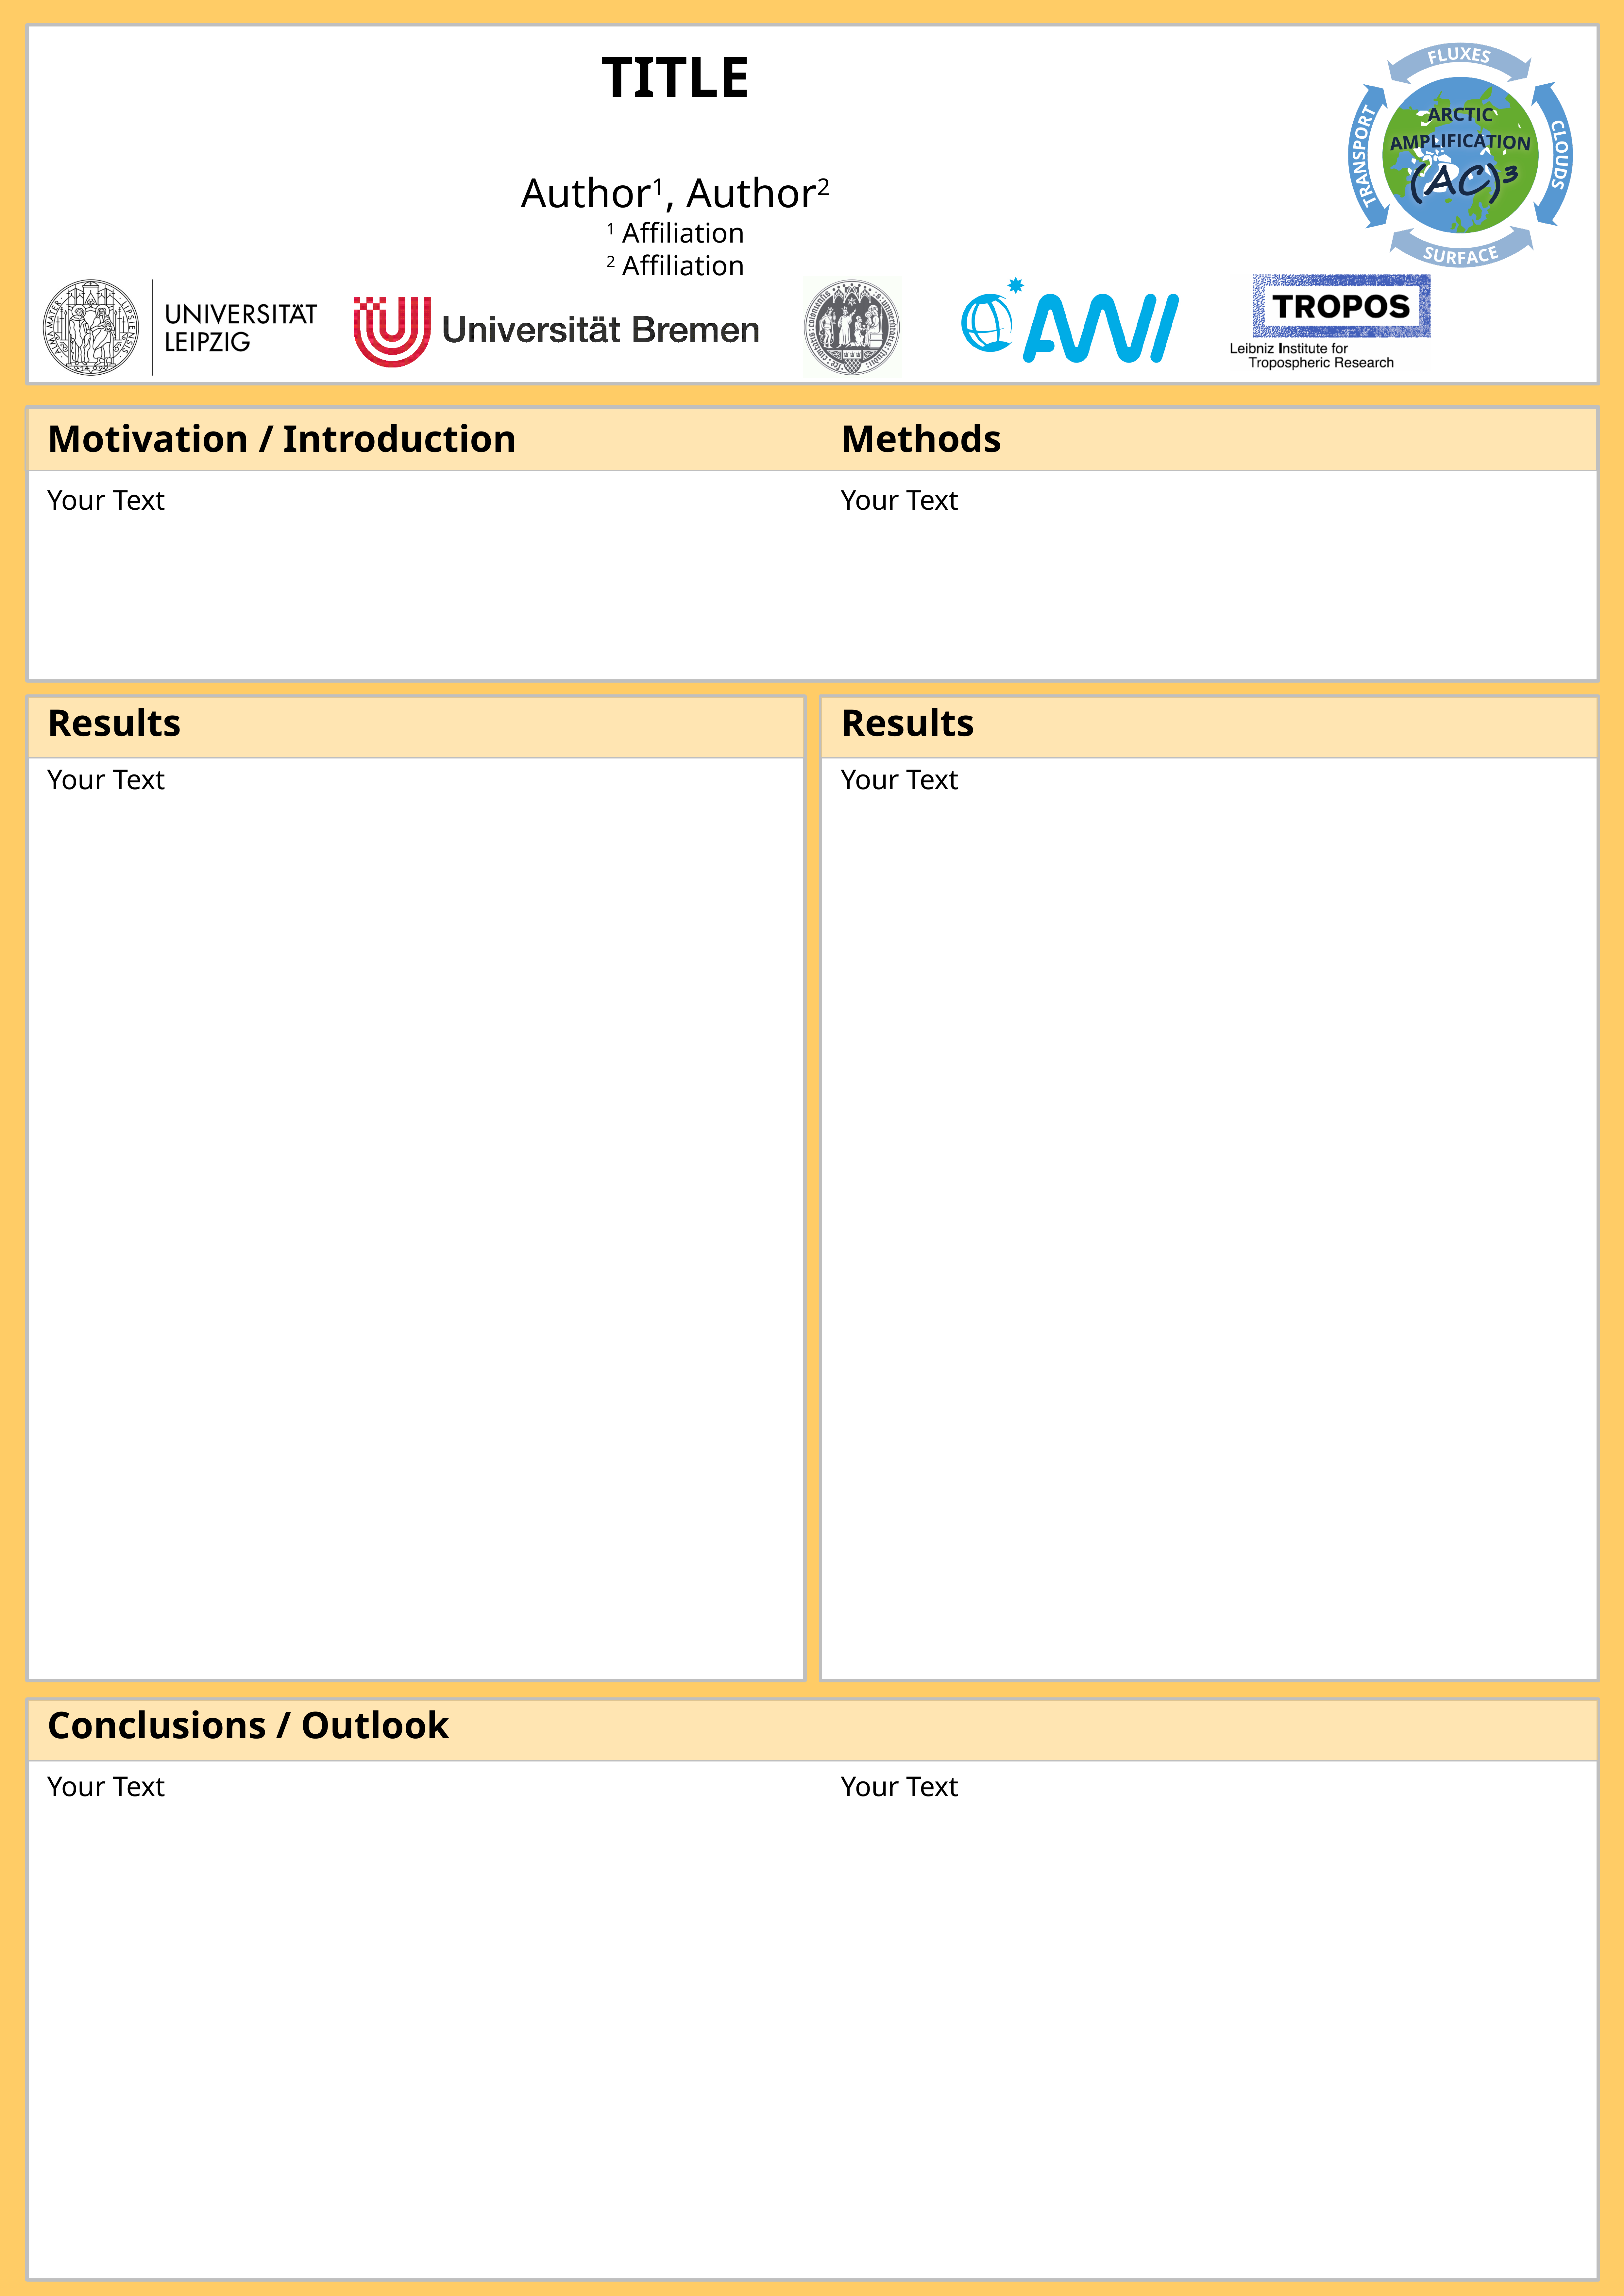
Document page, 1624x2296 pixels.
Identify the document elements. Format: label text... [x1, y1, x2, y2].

text_box TITLE [39, 39, 1313, 165]
text_box [820, 695, 1599, 758]
text_box [26, 695, 806, 758]
text_box Motivation / Introduction [42, 413, 776, 462]
picture [803, 275, 902, 378]
text_box [26, 406, 1599, 682]
text_box Your Text [836, 759, 1570, 797]
text_box [26, 1698, 1599, 1761]
text_box [820, 758, 1599, 1681]
text_box Results [836, 697, 1570, 746]
text_box Your Text [836, 480, 1570, 518]
text_box Your Text [42, 759, 776, 797]
text_box Your Text [42, 1766, 776, 1804]
text_box Your Text [836, 1766, 1570, 1804]
picture [1230, 35, 1581, 376]
text_box Conclusions / Outlook [42, 1699, 776, 1748]
picture [948, 265, 1196, 376]
text_box [25, 408, 1597, 471]
text_box Author1, Author2 1 Affiliation 2 Affiliation [39, 165, 1313, 283]
text_box [26, 1761, 1599, 2281]
picture [353, 297, 758, 367]
text_box [26, 24, 1599, 384]
text_box Your Text [42, 480, 776, 518]
text_box Results [42, 697, 776, 746]
text_box Methods [836, 413, 1570, 462]
picture [39, 276, 322, 380]
text_box [26, 758, 806, 1681]
